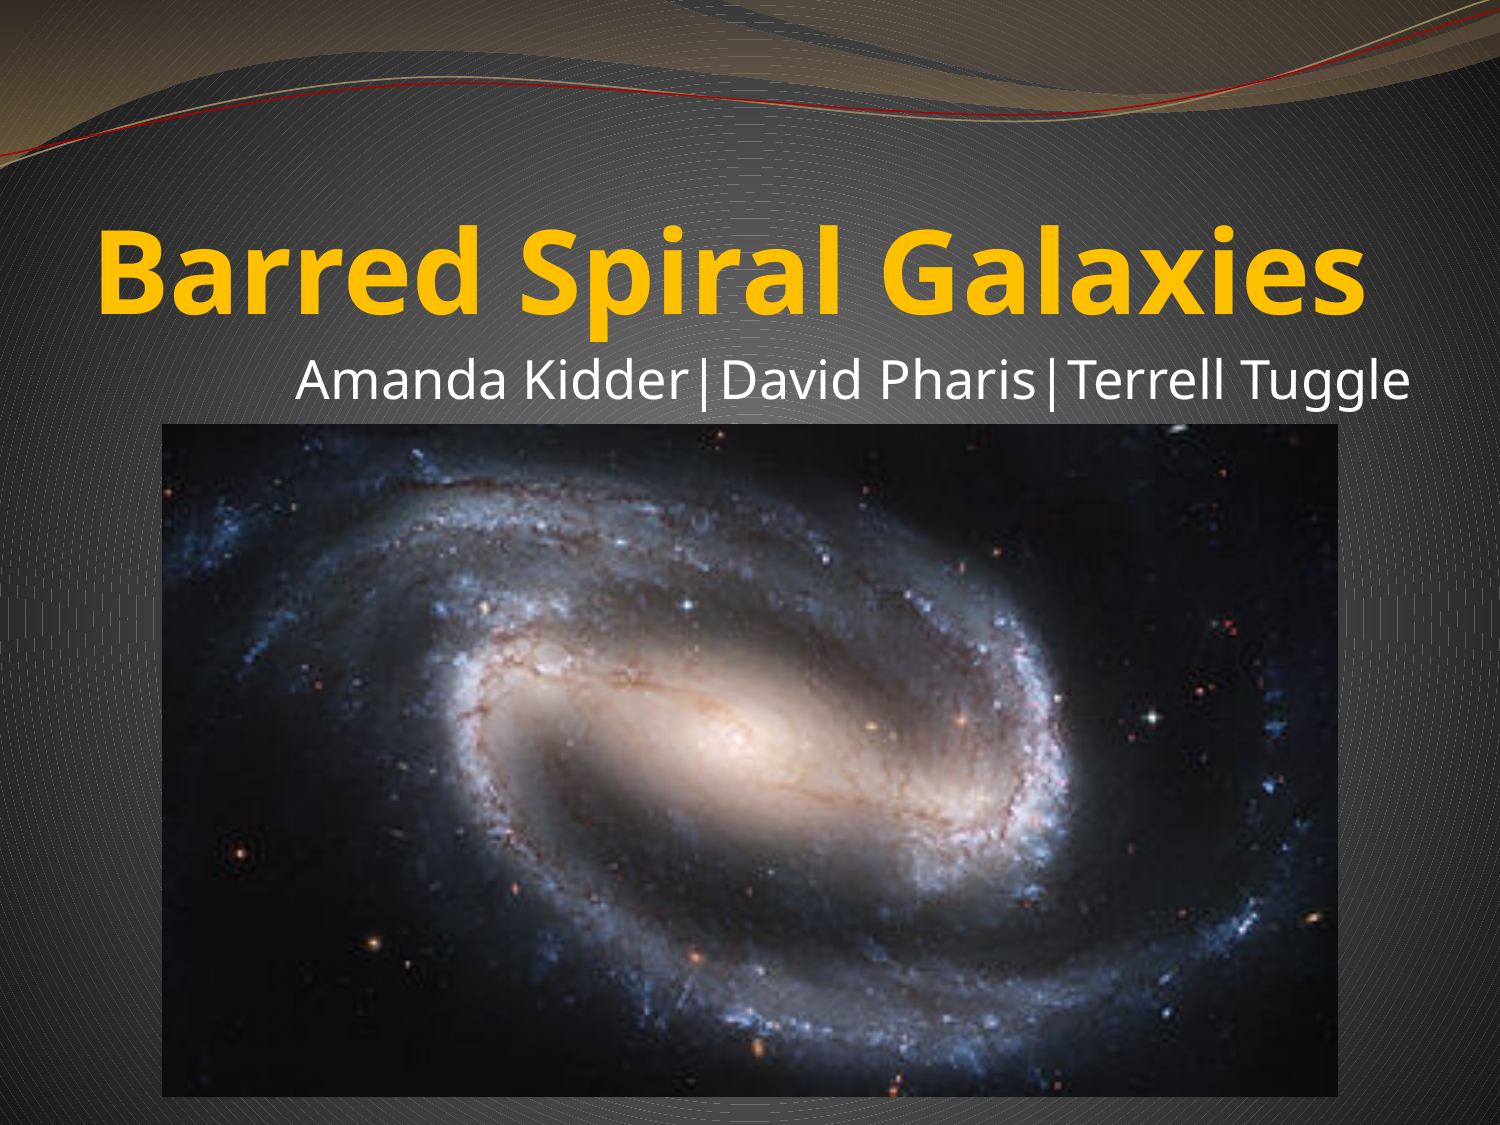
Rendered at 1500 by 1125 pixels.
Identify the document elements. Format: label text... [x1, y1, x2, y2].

picture [162, 424, 1338, 1097]
title Barred Spiral Galaxies [87, 62, 1376, 337]
subtitle Amanda Kidder|David Pharis|Terrell Tuggle [50, 337, 1438, 625]
